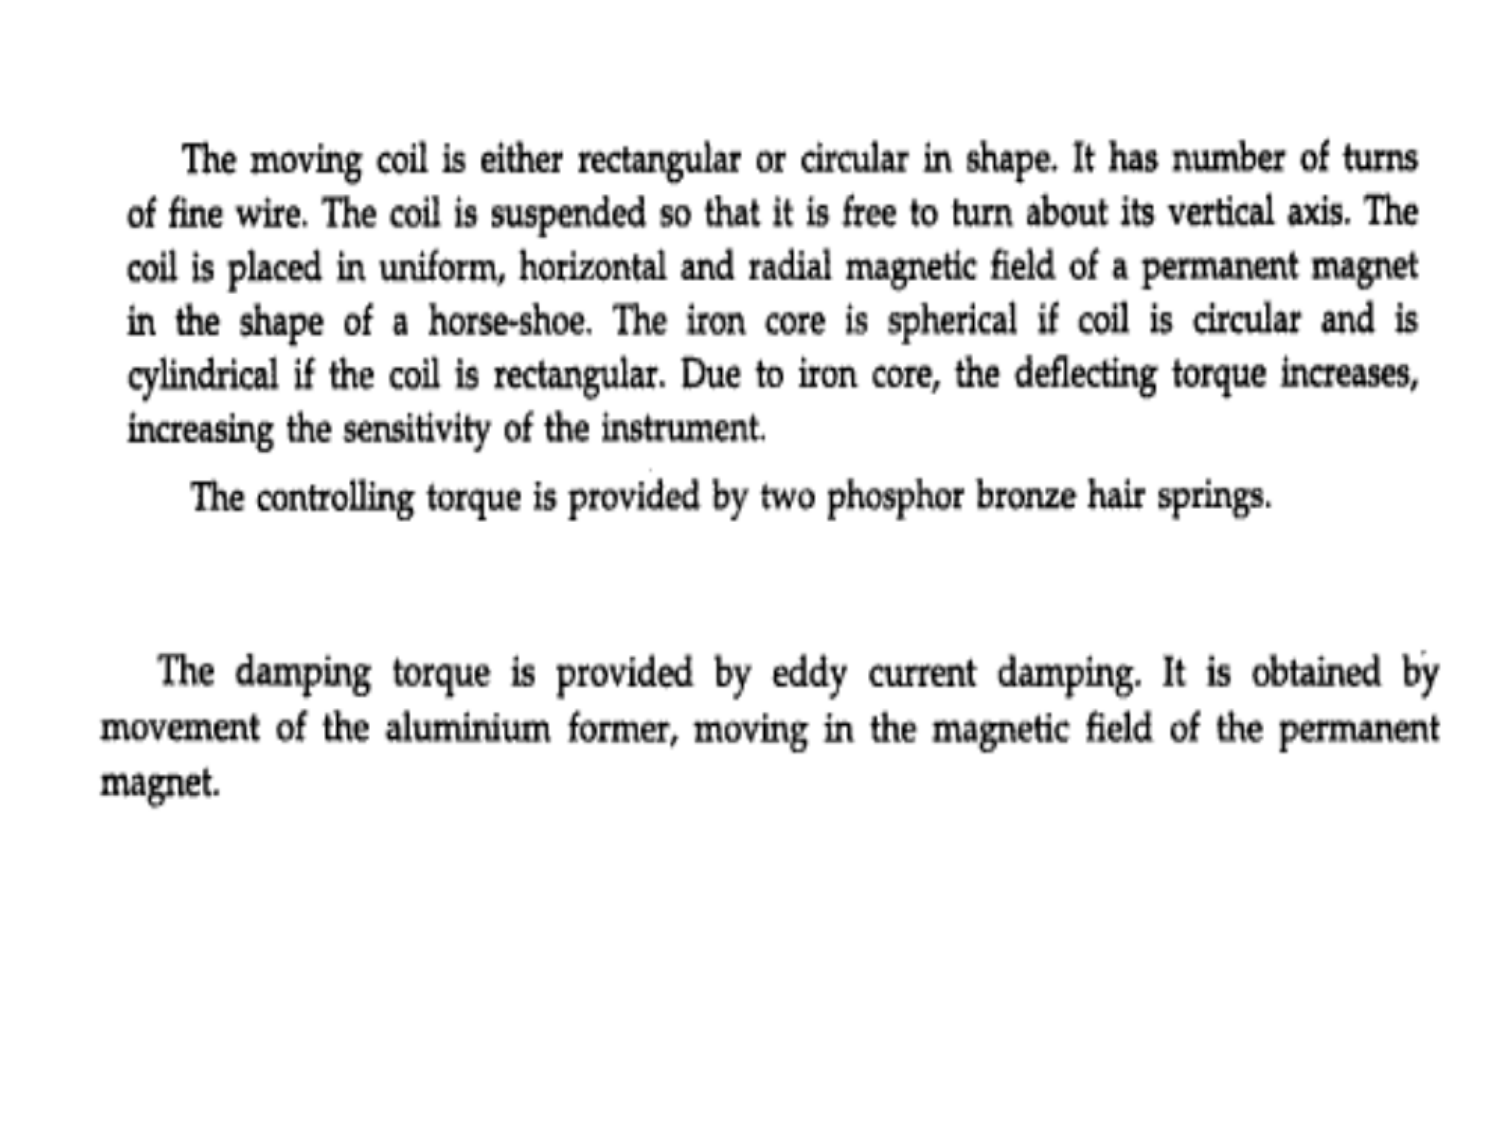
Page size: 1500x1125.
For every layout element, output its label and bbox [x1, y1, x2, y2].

picture [87, 637, 1462, 813]
list [99, 124, 1451, 535]
